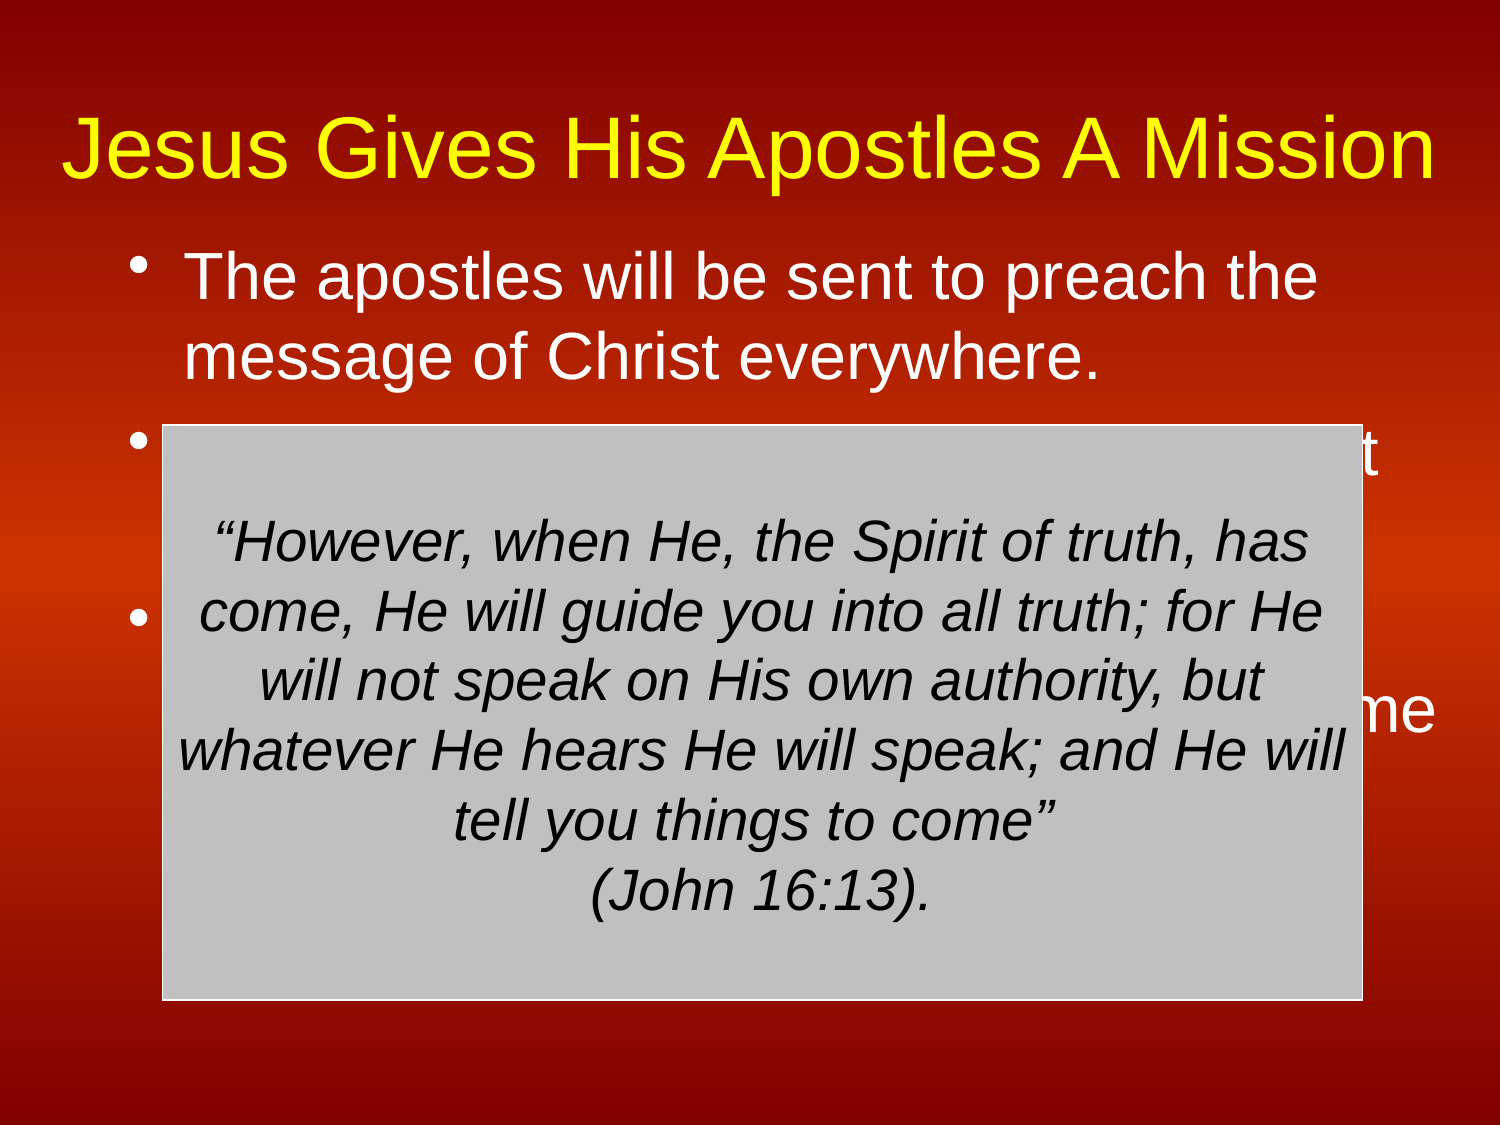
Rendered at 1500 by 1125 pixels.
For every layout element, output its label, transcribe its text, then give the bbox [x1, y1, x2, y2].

text_box “However, when He, the Spirit of truth, has come, He will guide you into all truth; for He will not speak on His own authority, but whatever He hears He will speak; and He will tell you things to come” (John 16:13). [162, 425, 1363, 1000]
list The apostles will be sent to preach the message of Christ everywhere. The message of salvation through Christ would be sent to everyone. Jesus told the apostles to wait in Jerusalem until the Holy Spirit would come to guide them in their teaching. [112, 224, 1463, 1125]
title Jesus Gives His Apostles A Mission [37, 50, 1463, 238]
